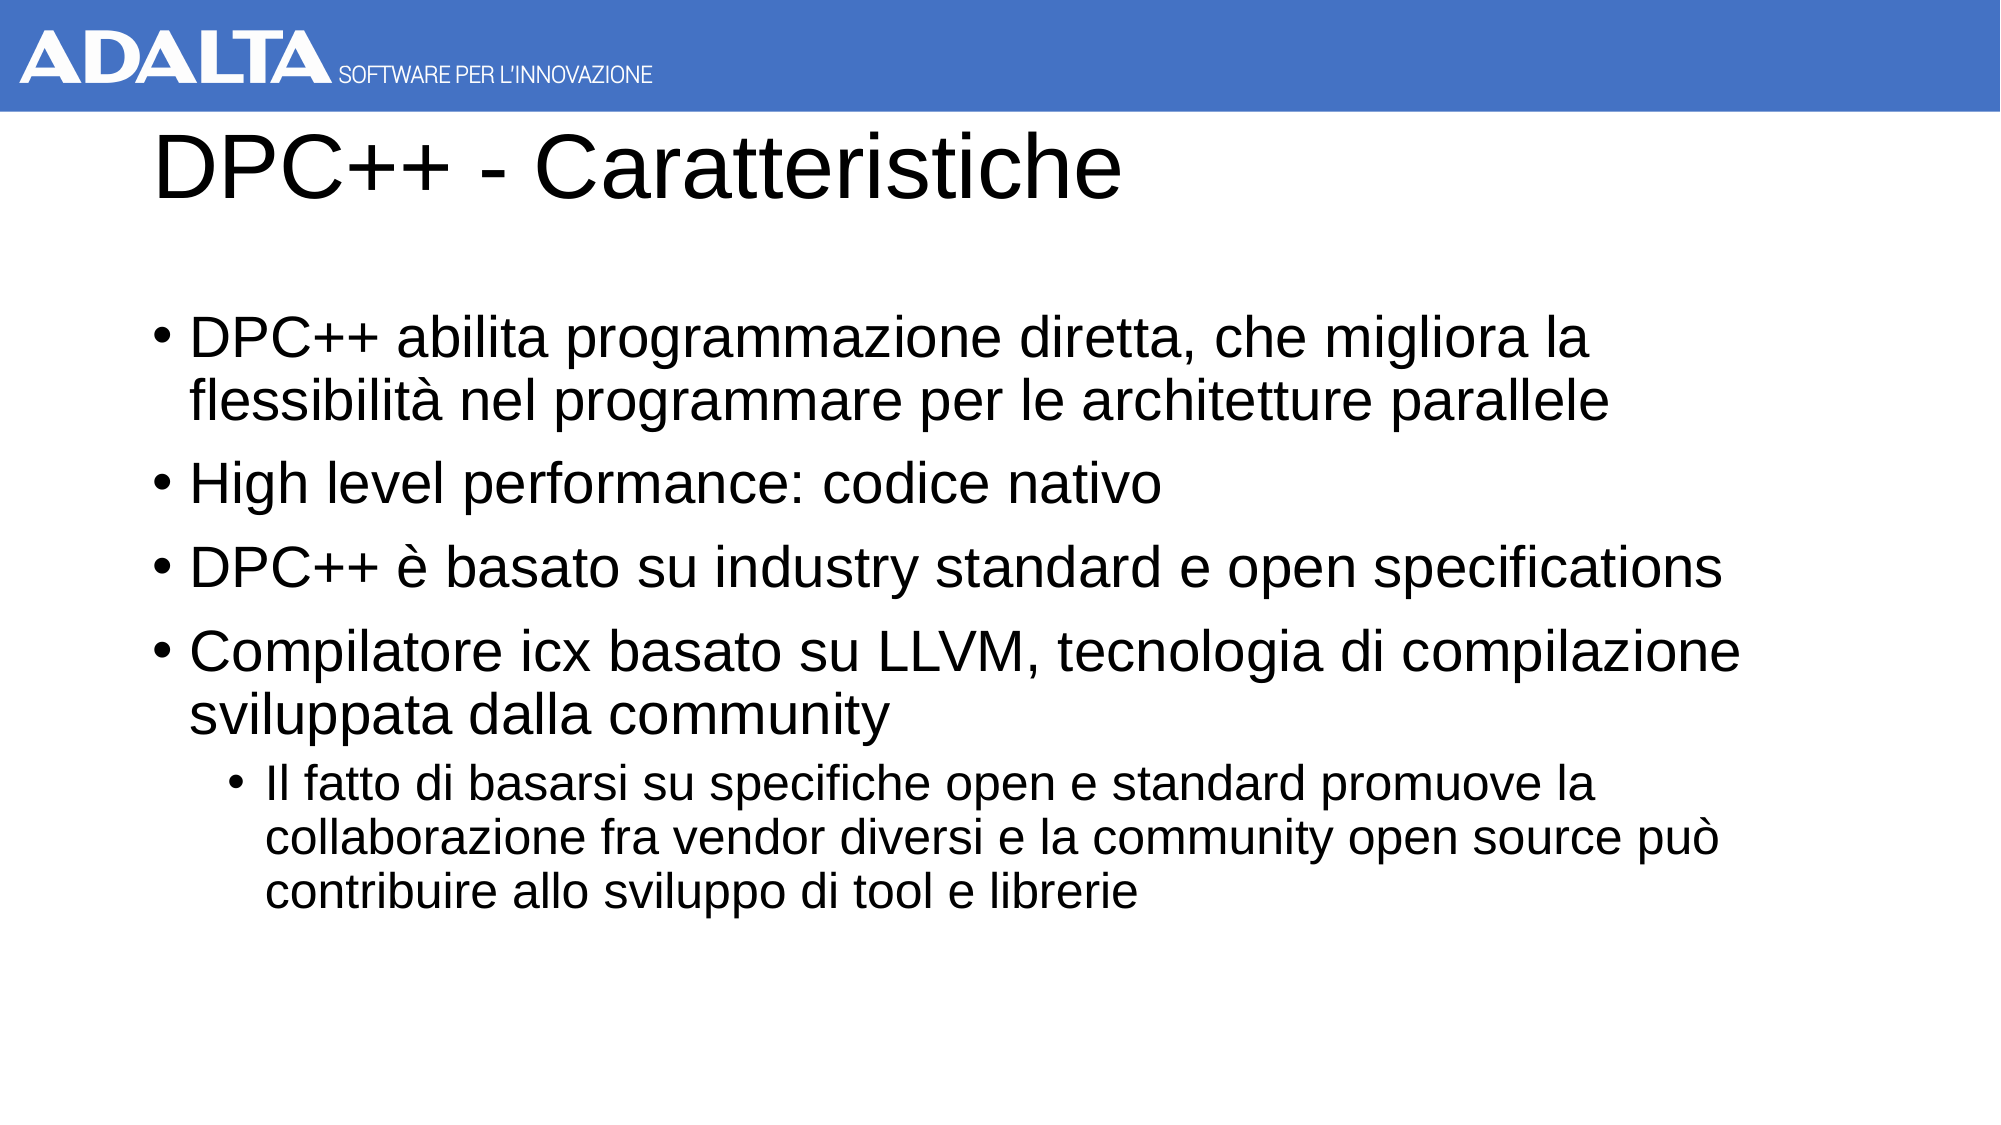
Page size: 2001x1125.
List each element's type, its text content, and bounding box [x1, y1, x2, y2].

list DPC++ abilita programmazione diretta, che migliora la flessibilità nel programmare per le architetture parallele High level performance: codice nativo DPC++ è basato su industry standard e open specifications Compilatore icx basato su LLVM, tecnologia di compilazione sviluppata dalla community Il fatto di basarsi su specifiche open e standard promuove la collaborazione fra vendor diversi e la community open source può contribuire allo sviluppo di tool e librerie [137, 299, 1863, 1014]
picture [13, 23, 658, 88]
title DPC++ - Caratteristiche [137, 111, 1863, 278]
